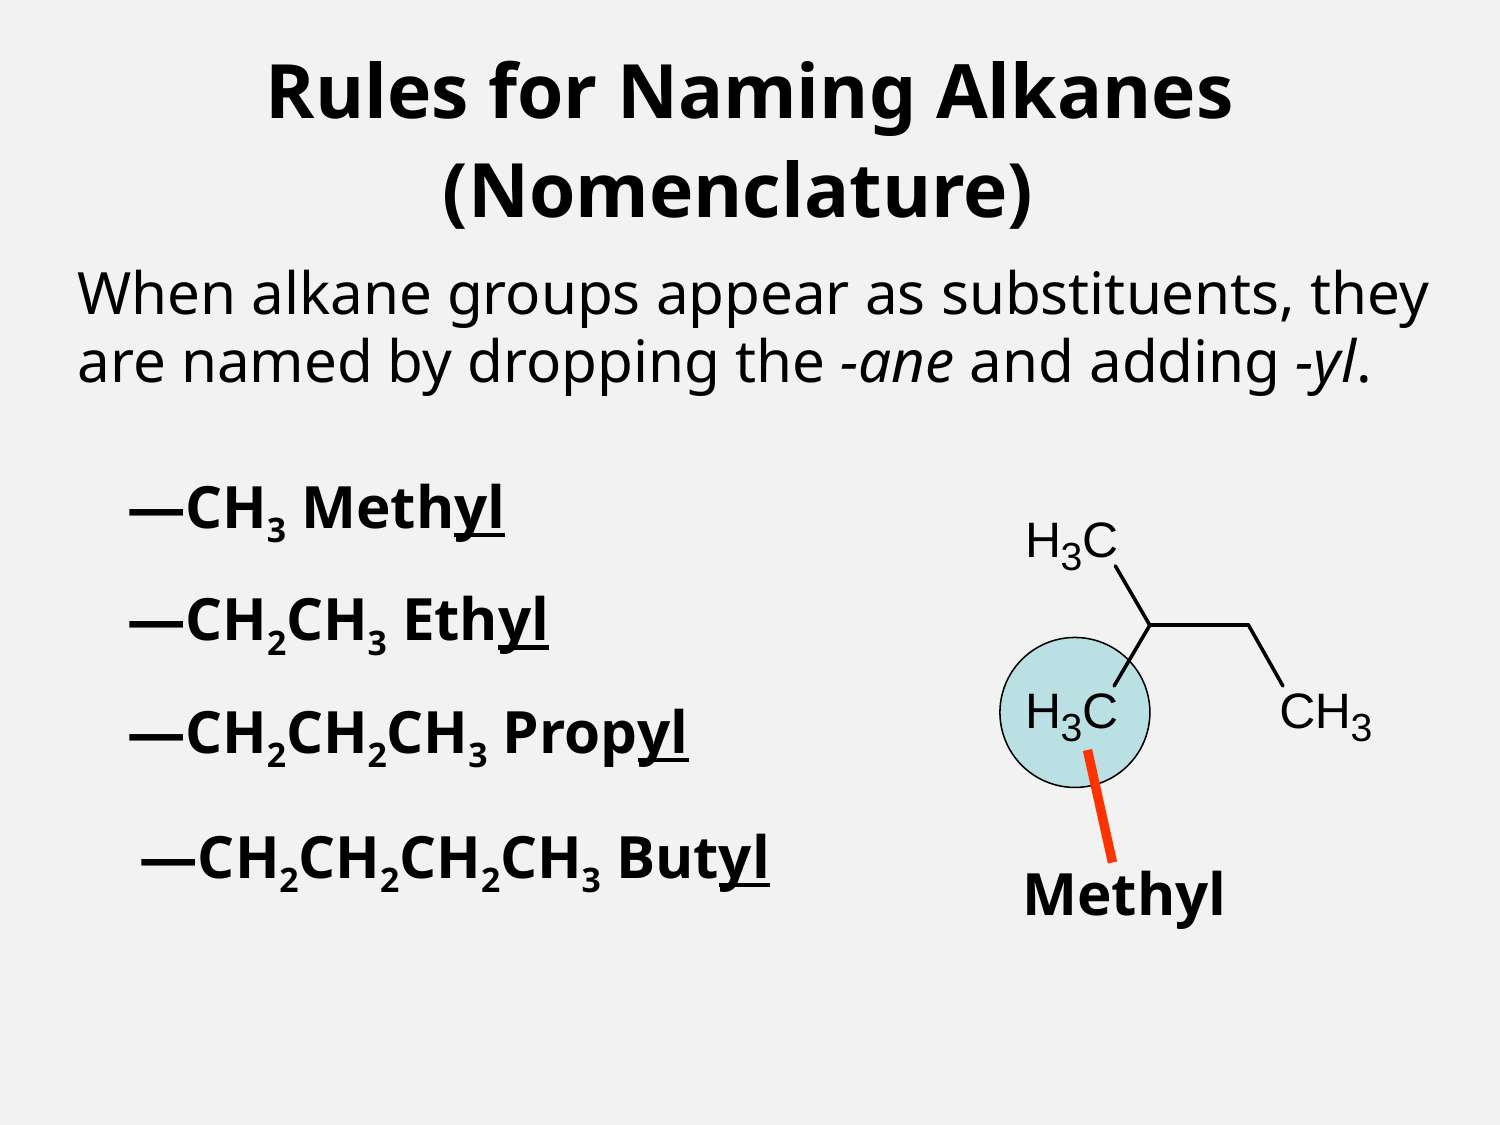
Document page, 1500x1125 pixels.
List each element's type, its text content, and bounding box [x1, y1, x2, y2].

text_box —CH2CH2CH2CH3 Butyl [124, 812, 875, 907]
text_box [1024, 512, 1374, 753]
text_box —CH2CH2CH3 Propyl [112, 687, 713, 782]
title Rules for Naming Alkanes (Nomenclature) [74, 44, 1426, 233]
text_box Methyl [1007, 849, 1241, 935]
text_box —CH2CH3 Ethyl [112, 575, 663, 670]
text_box [999, 662, 1133, 788]
text_box —CH3 Methyl [112, 462, 565, 557]
list When alkane groups appear as substituents, they are named by dropping the -ane and adding -yl. [62, 262, 1463, 413]
